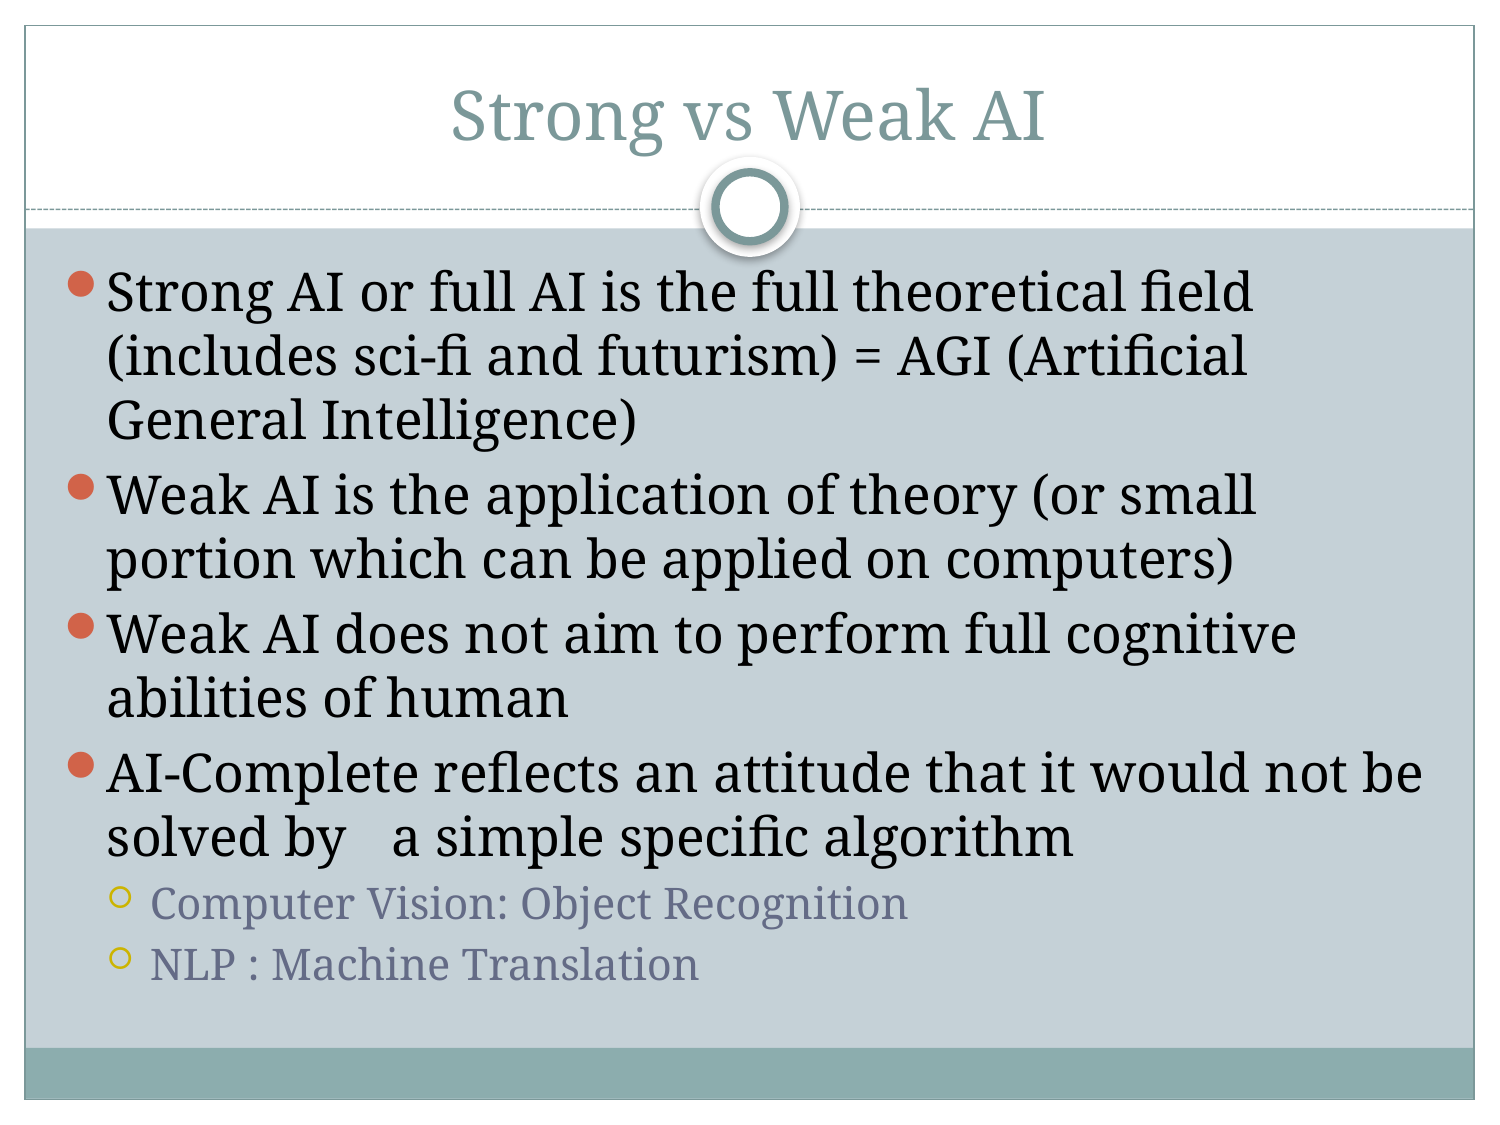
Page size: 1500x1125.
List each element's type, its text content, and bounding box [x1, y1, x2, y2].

list Strong AI or full AI is the full theoretical field (includes sci-fi and futurism) = AGI (Artificial General Intelligence) Weak AI is the application of theory (or small portion which can be applied on computers) Weak AI does not aim to perform full cognitive abilities of human AI-Complete reflects an attitude that it would not be solved by a simple specific algorithm Computer Vision: Object Recognition NLP : Machine Translation [49, 250, 1445, 1001]
title Strong vs Weak AI [49, 37, 1450, 162]
